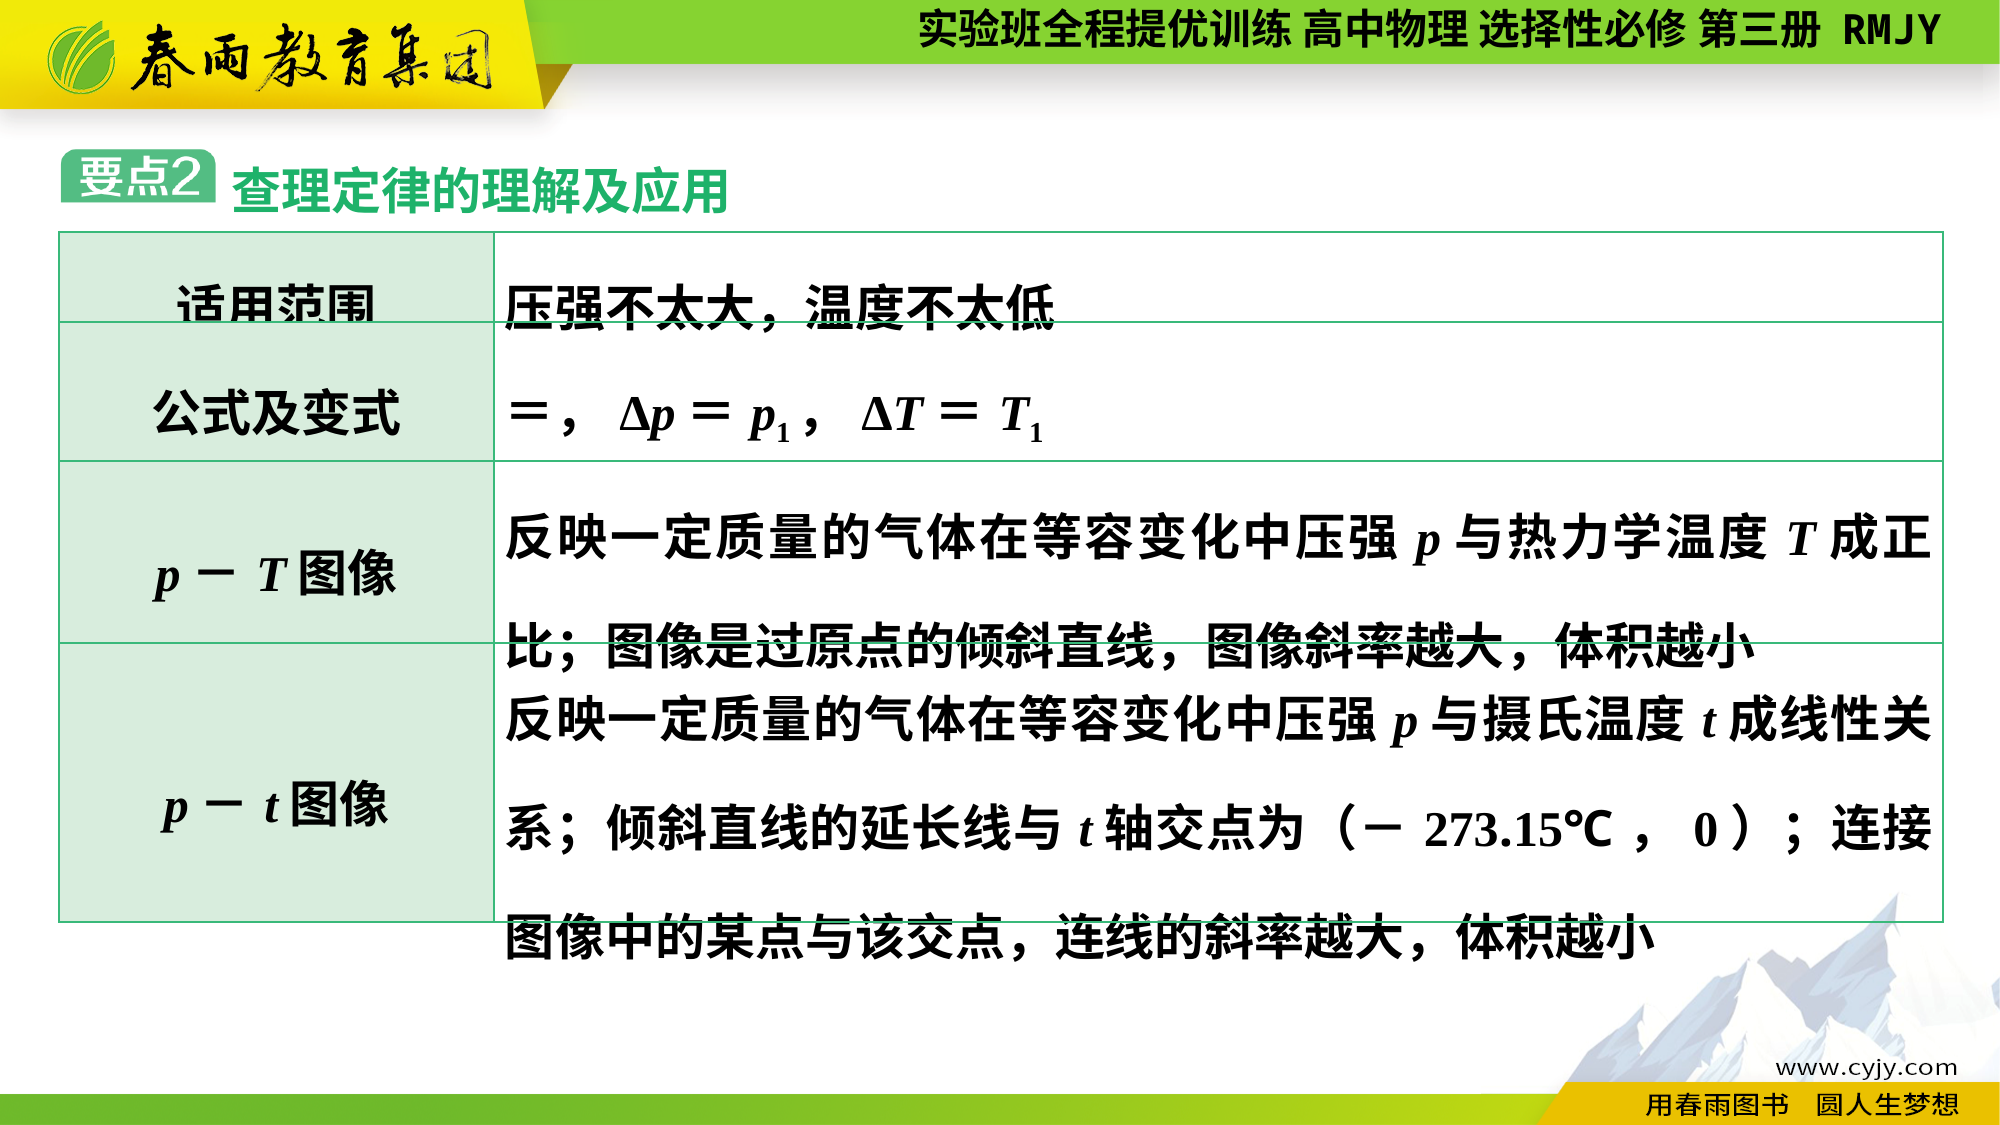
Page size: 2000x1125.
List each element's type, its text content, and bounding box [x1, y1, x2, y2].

text_box 查理定律的理解及应用 [216, 122, 1944, 228]
picture [0, 0, 2000, 1125]
